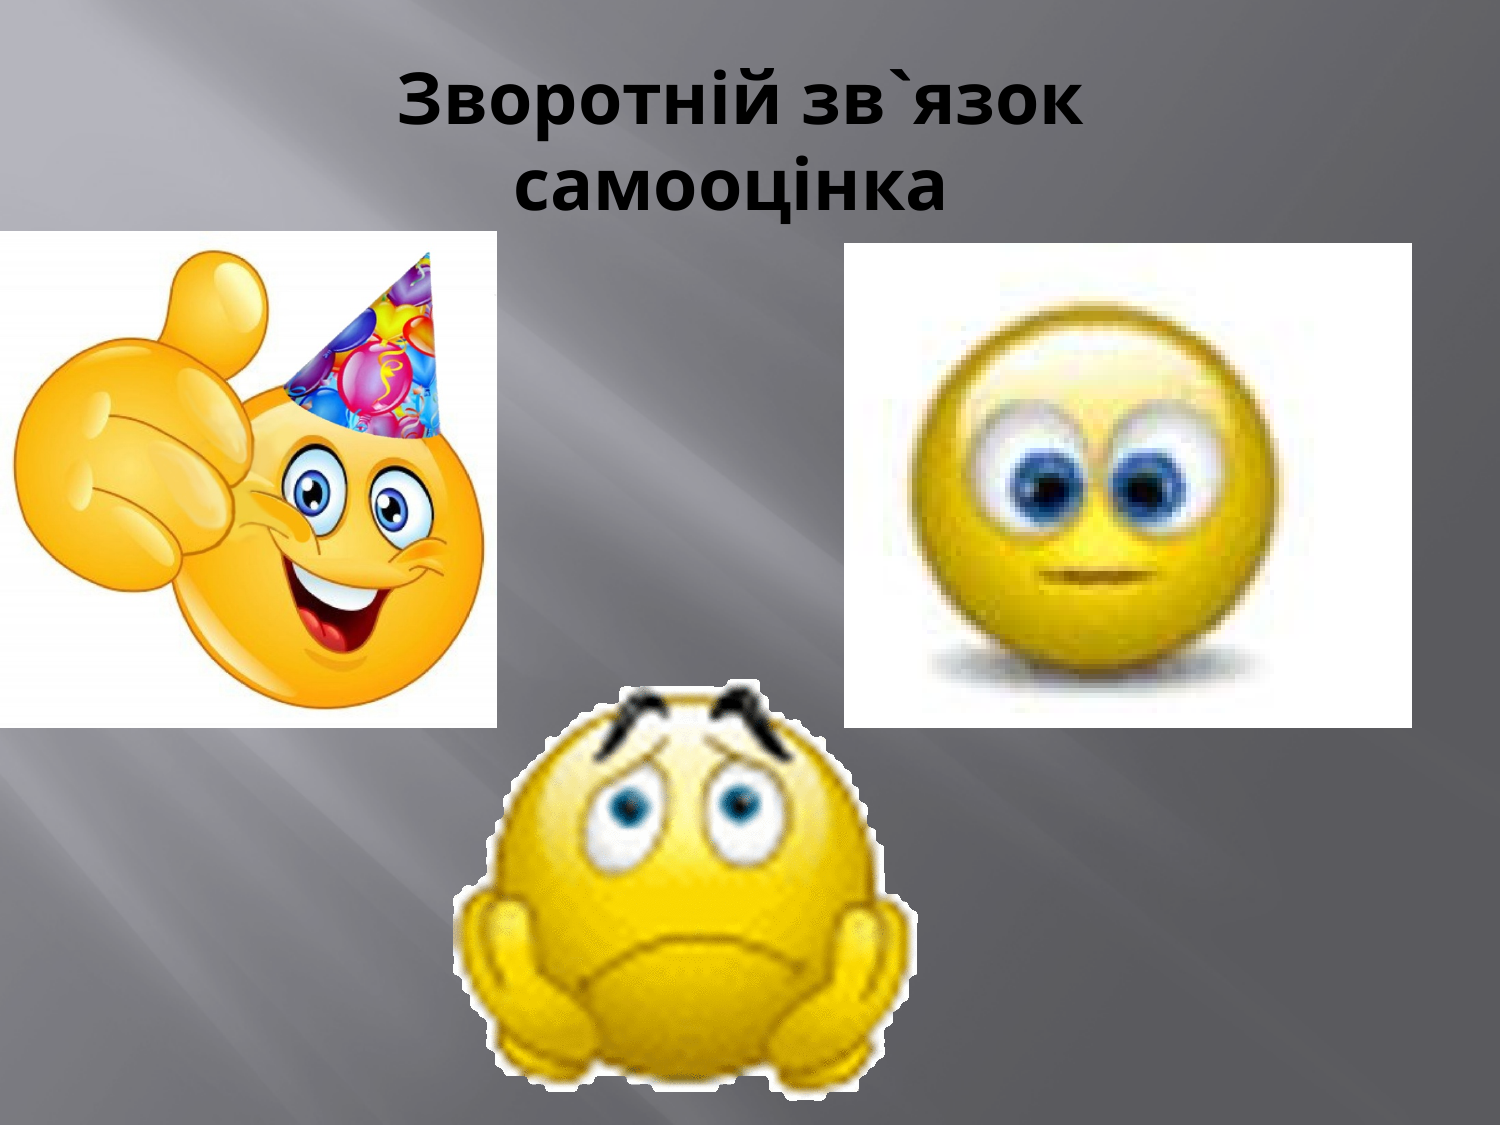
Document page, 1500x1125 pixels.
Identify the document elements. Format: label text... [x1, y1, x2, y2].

title Зворотній зв`язок самооцінка [75, 45, 1425, 233]
picture [0, 231, 1413, 1125]
